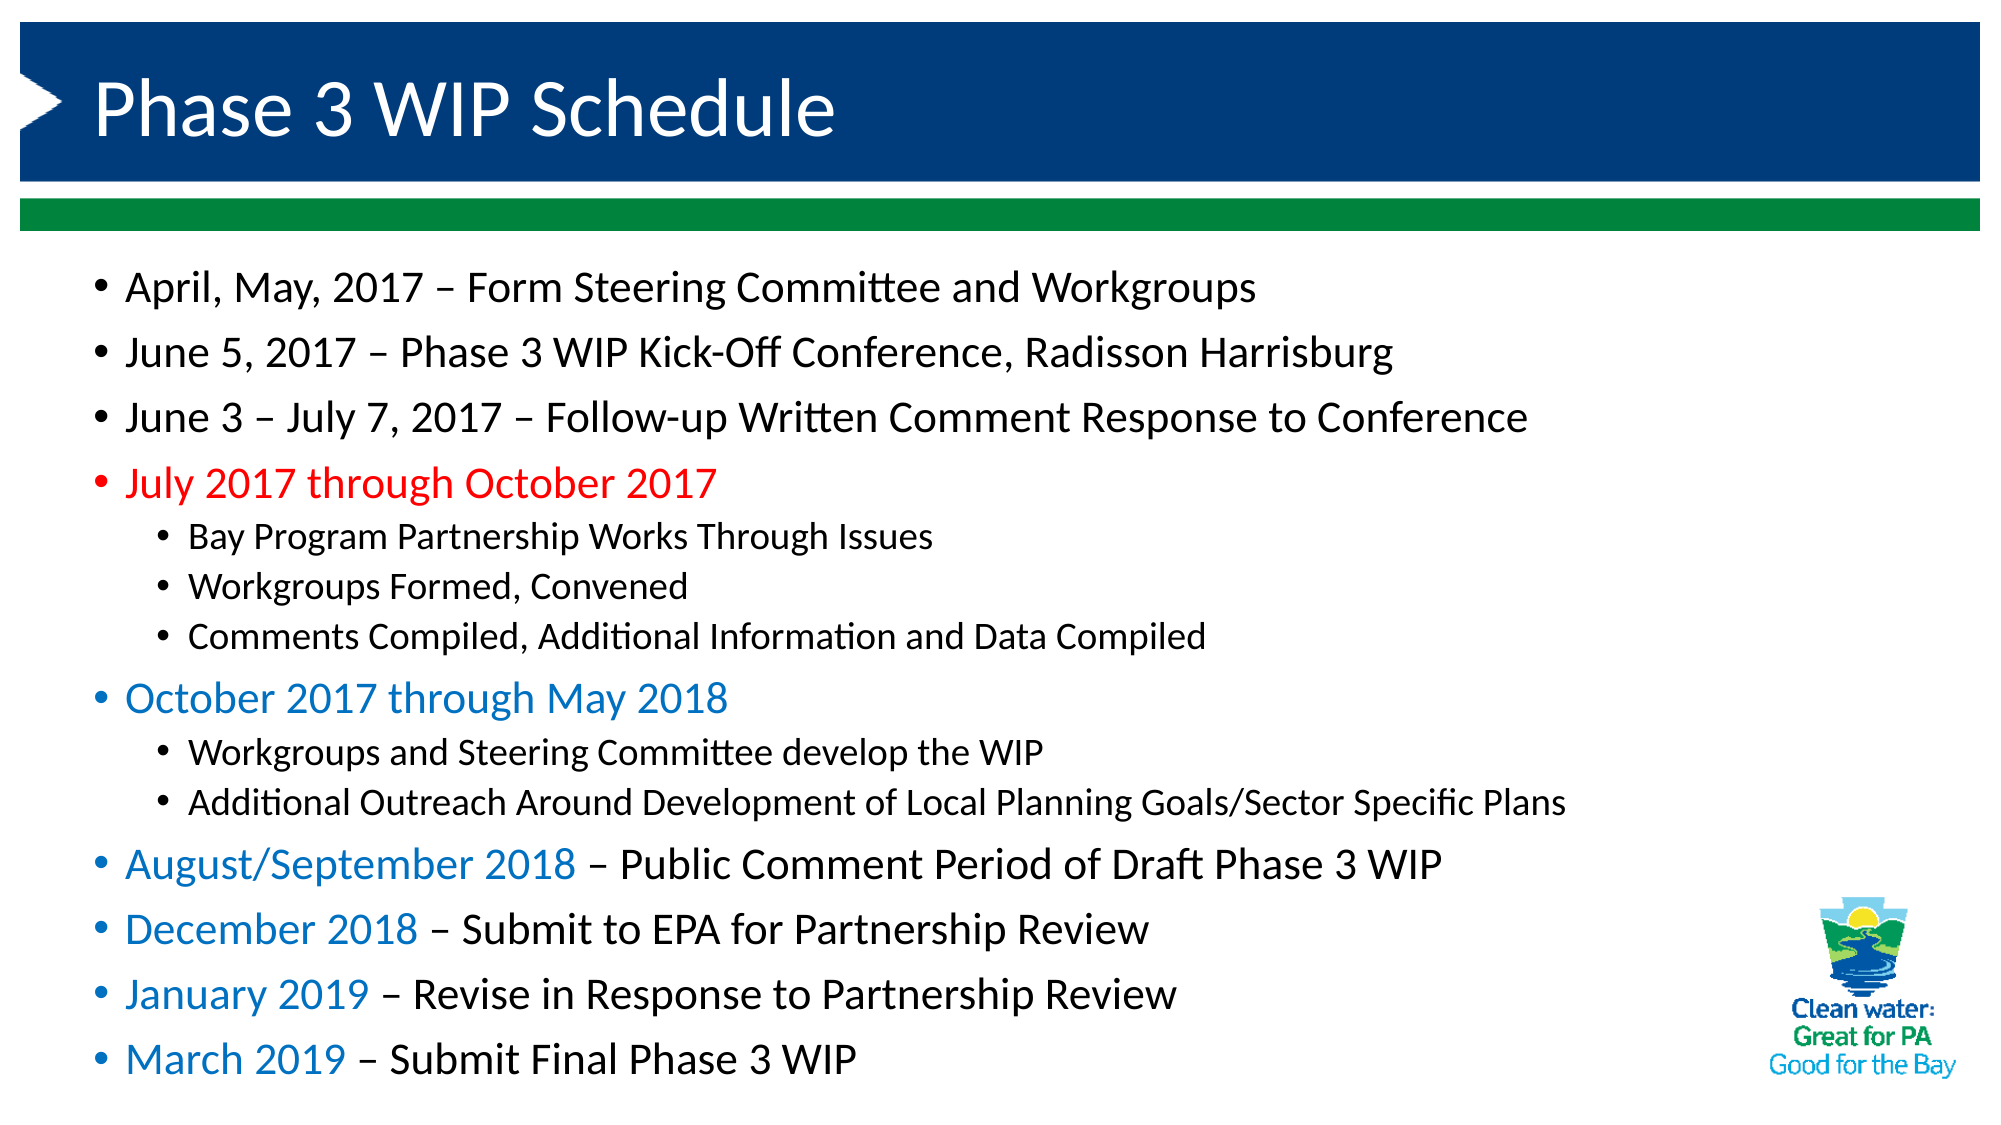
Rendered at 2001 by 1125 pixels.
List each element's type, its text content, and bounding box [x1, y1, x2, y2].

picture [1765, 894, 1960, 1083]
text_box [20, 21, 1980, 231]
list April, May, 2017 – Form Steering Committee and Workgroups June 5, 2017 – Phase 3 WIP Kick-Off Conference, Radisson Harrisburg June 3 – July 7, 2017 – Follow-up Written Comment Response to Conference July 2017 through October 2017 Bay Program Partnership Works Through Issues Workgroups Formed, Convened Comments Compiled, Additional Information and Data Compiled October 2017 through May 2018 Workgroups and Steering Committee develop the WIP Additional Outreach Around Development of Local Planning Goals/Sector Specific Plans August/September 2018 – Public Comment Period of Draft Phase 3 WIP December 2018 – Submit to EPA for Partnership Review January 2019 – Revise in Response to Partnership Review March 2019 – Submit Final Phase 3 WIP [78, 255, 1874, 1095]
